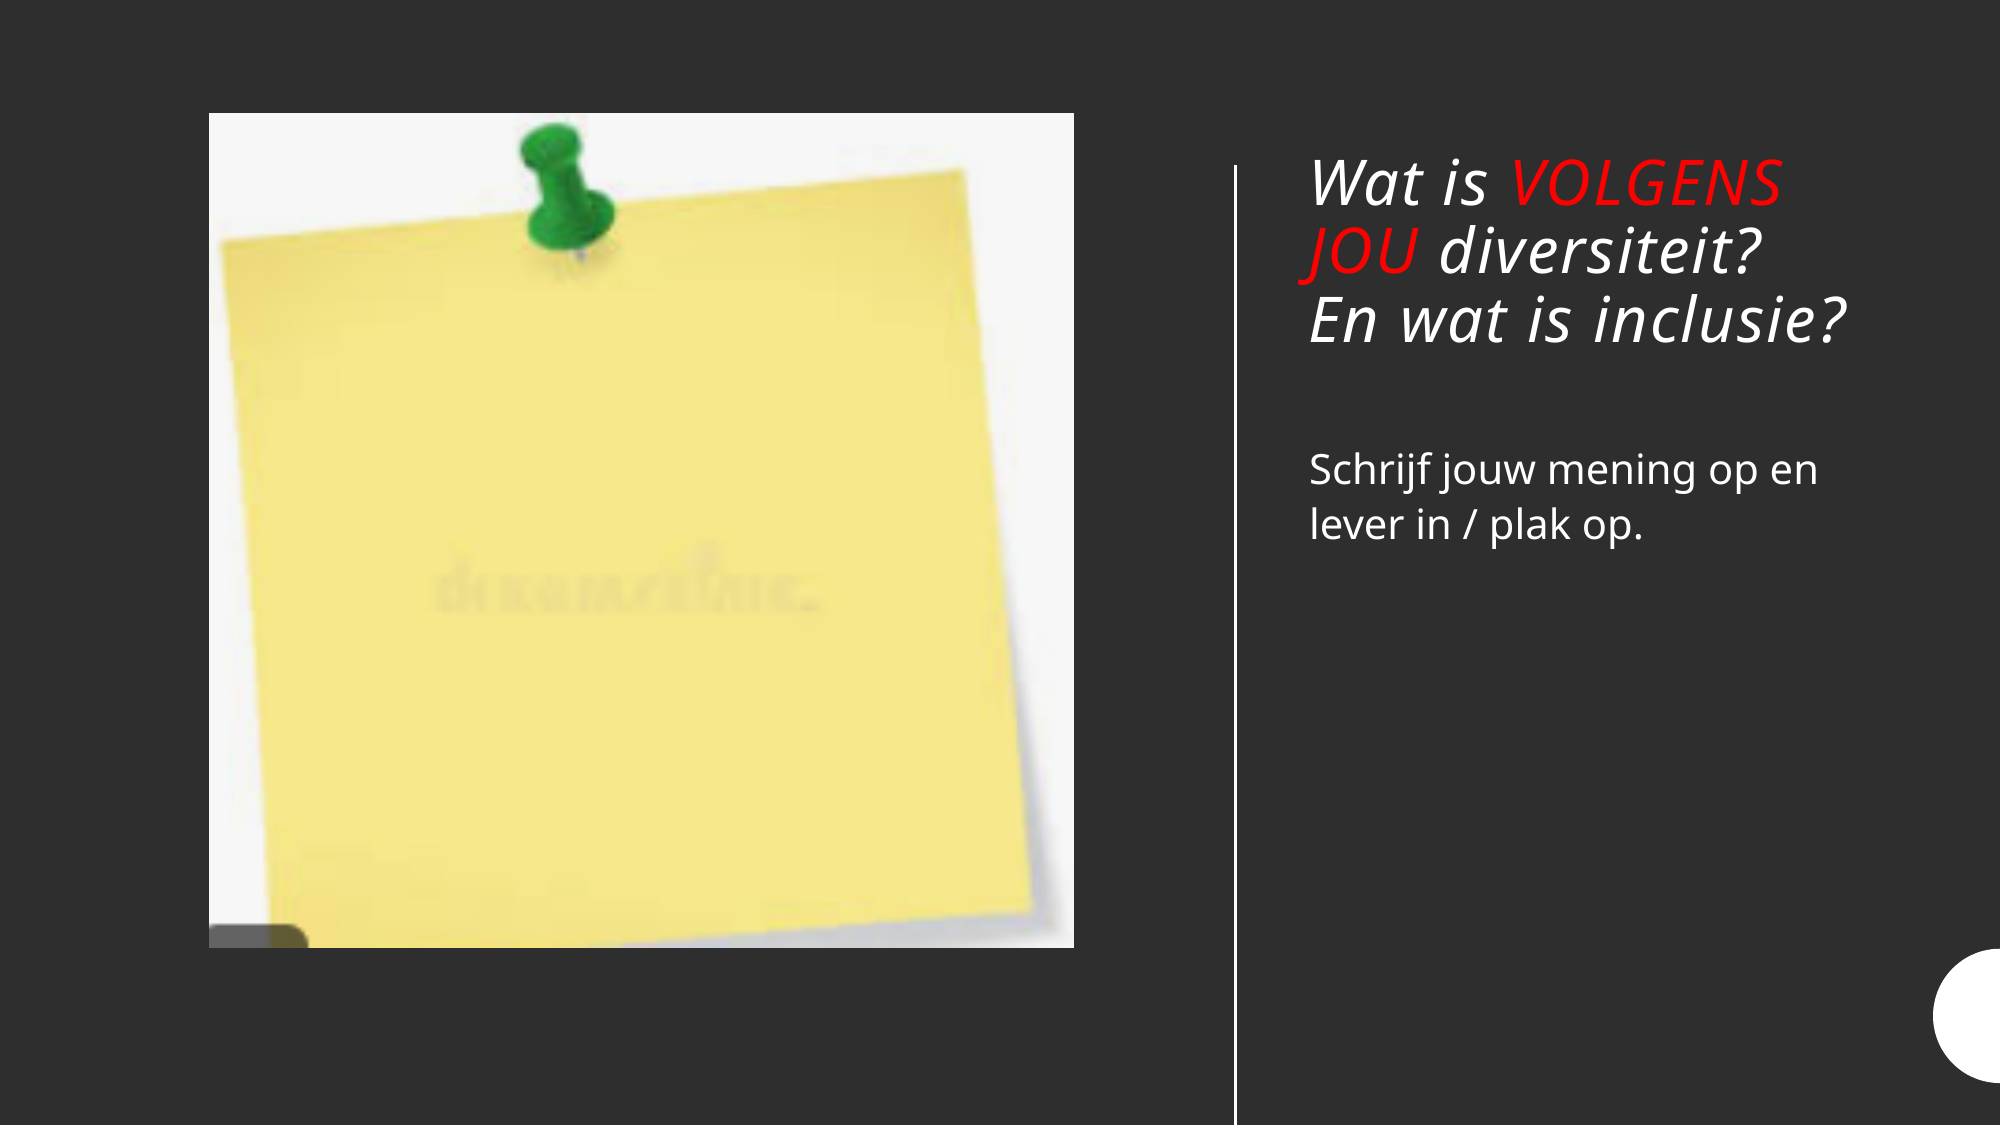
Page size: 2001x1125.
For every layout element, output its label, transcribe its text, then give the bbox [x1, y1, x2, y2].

text_box [0, 0, 2000, 1125]
list Schrijf jouw mening op en lever in / plak op. [1294, 430, 1875, 949]
title Wat is VOLGENS JOU diversiteit? En wat is inclusie? [1293, 113, 1875, 394]
text_box [1933, 948, 2000, 1084]
picture [209, 113, 1074, 948]
